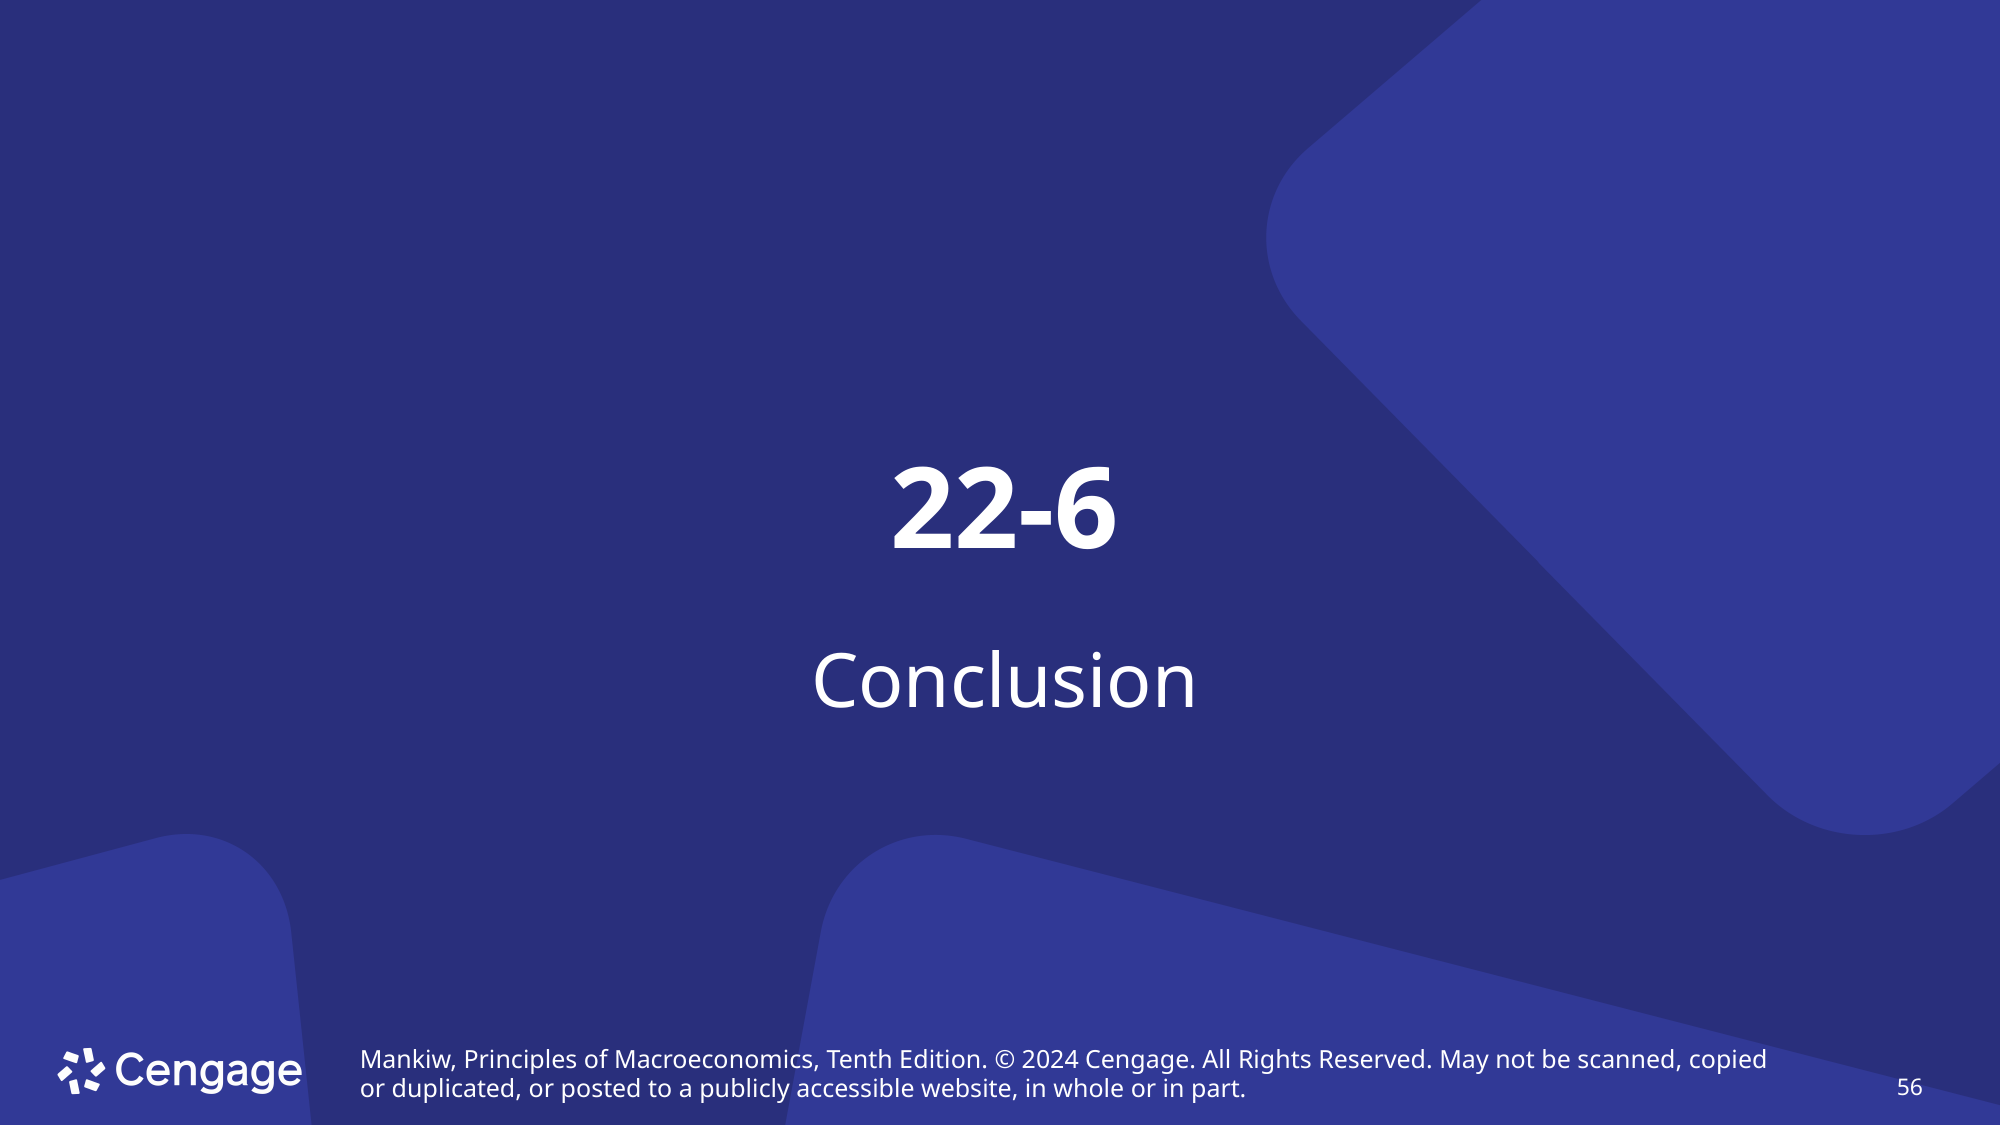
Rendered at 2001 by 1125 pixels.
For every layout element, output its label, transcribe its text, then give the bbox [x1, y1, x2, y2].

picture [0, 0, 2000, 1125]
subtitle Conclusion [150, 624, 1860, 859]
title 22-6 [150, 189, 1860, 581]
